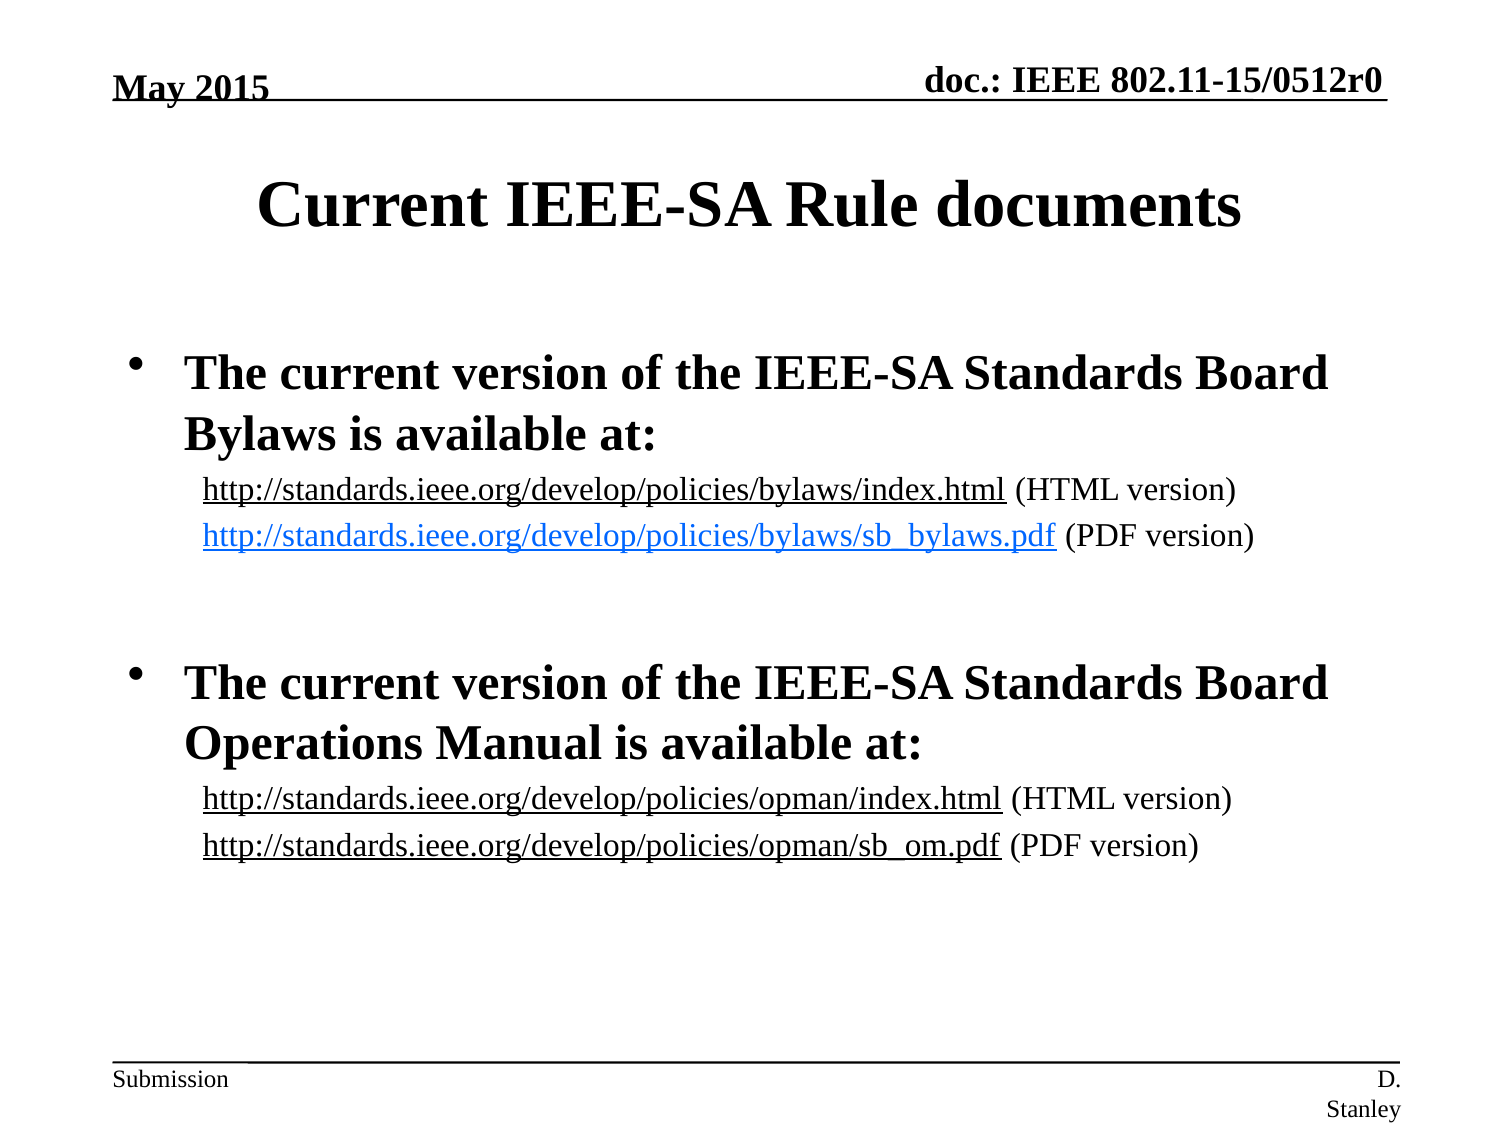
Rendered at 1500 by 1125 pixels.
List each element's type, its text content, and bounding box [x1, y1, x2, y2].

footer D. Stanley Aruba Networks [1324, 1061, 1402, 1093]
list The current version of the IEEE-SA Standards Board Bylaws is available at: http://standards.ieee.org/develop/policies/bylaws/index.html (HTML version) http://standards.ieee.org/develop/policies/bylaws/sb_bylaws.pdf (PDF version) The current version of the IEEE-SA Standards Board Operations Manual is available at: http://standards.ieee.org/develop/policies/opman/index.html (HTML version) http://standards.ieee.org/develop/policies/opman/sb_om.pdf (PDF version) [112, 262, 1388, 1051]
title Current IEEE-SA Rule documents [112, 112, 1388, 262]
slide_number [112, 62, 401, 109]
